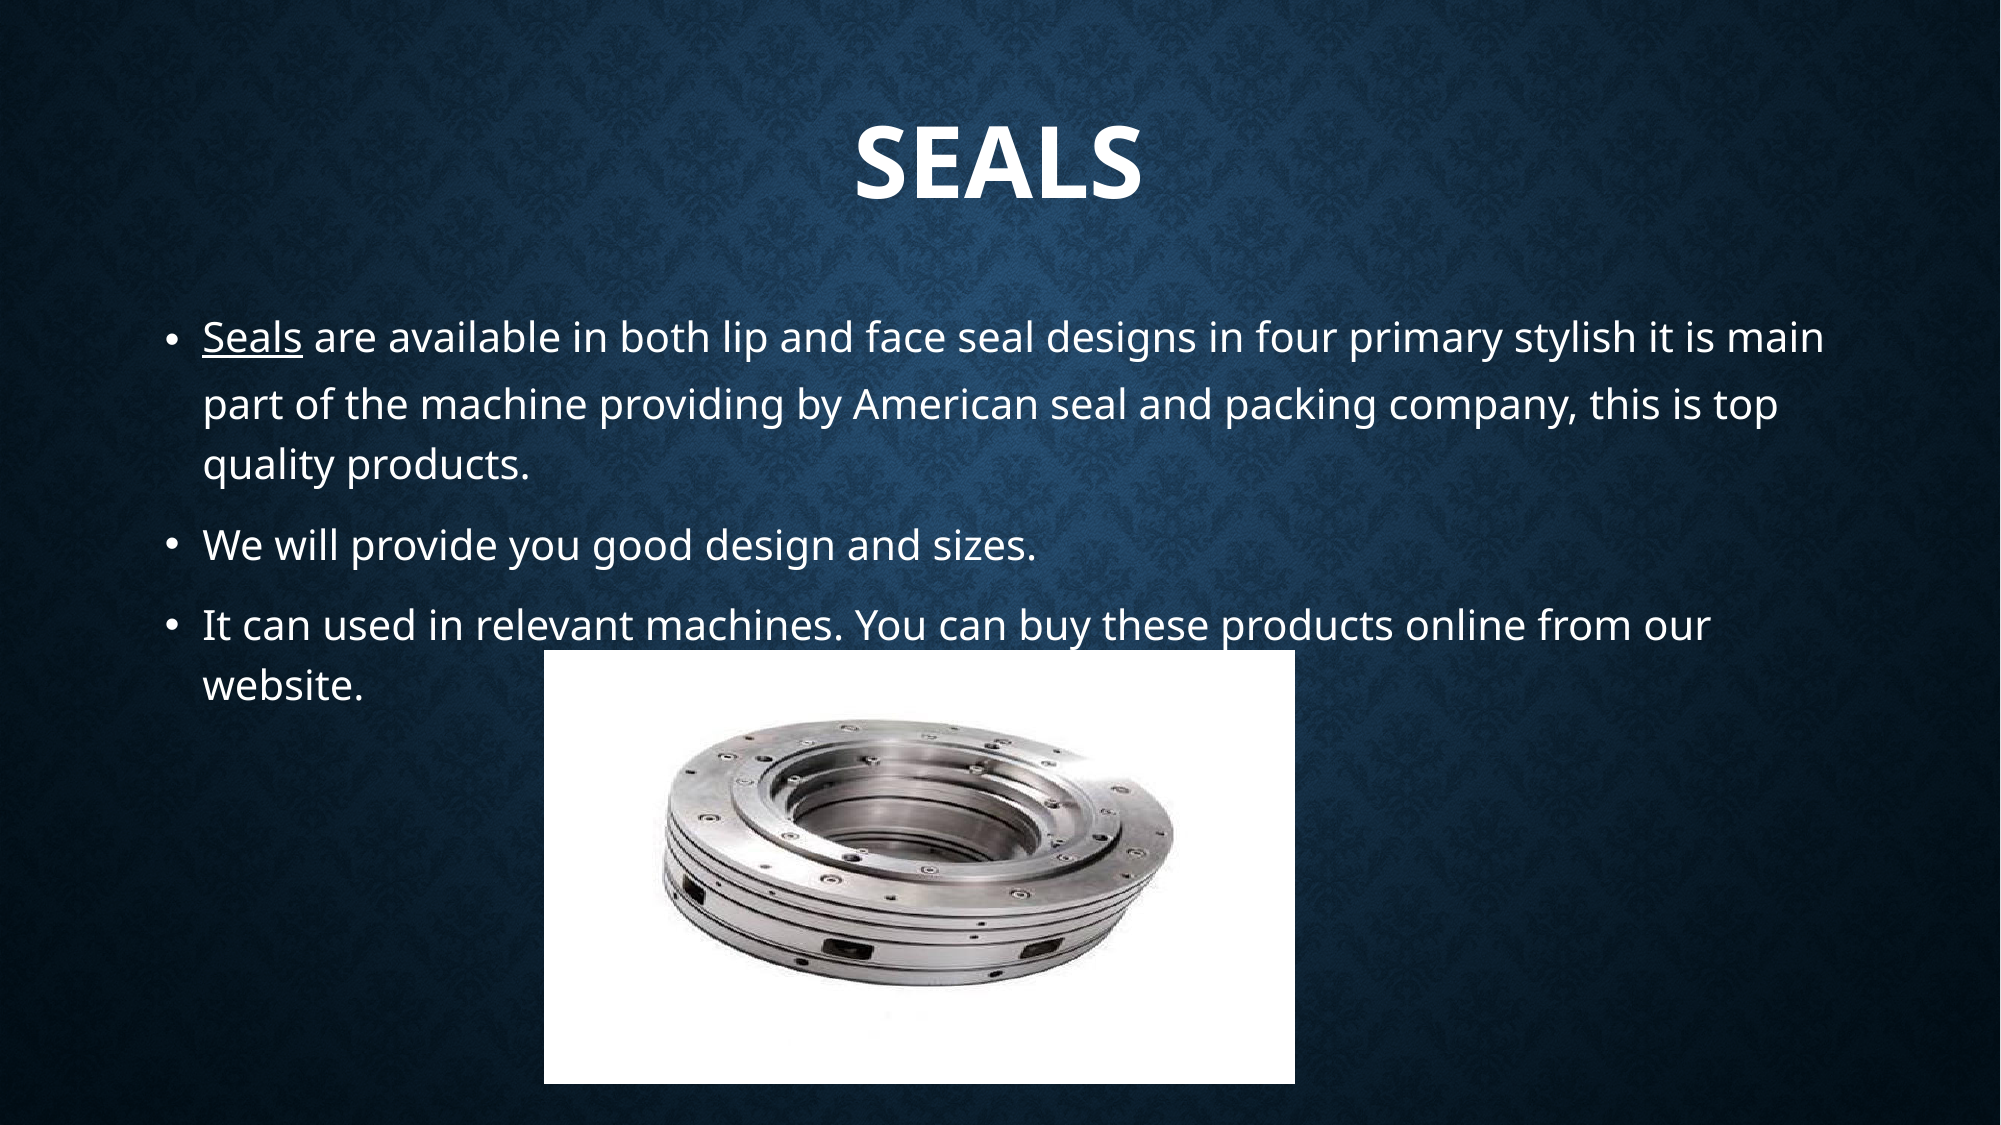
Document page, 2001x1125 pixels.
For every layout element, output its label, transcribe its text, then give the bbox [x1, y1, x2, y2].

title Seals [149, 99, 1849, 291]
list Seals are available in both lip and face seal designs in four primary stylish it is main part of the machine providing by American seal and packing company, this is top quality products. We will provide you good design and sizes. It can used in relevant machines. You can buy these products online from our website. [149, 291, 1879, 1125]
picture [544, 650, 1296, 1084]
